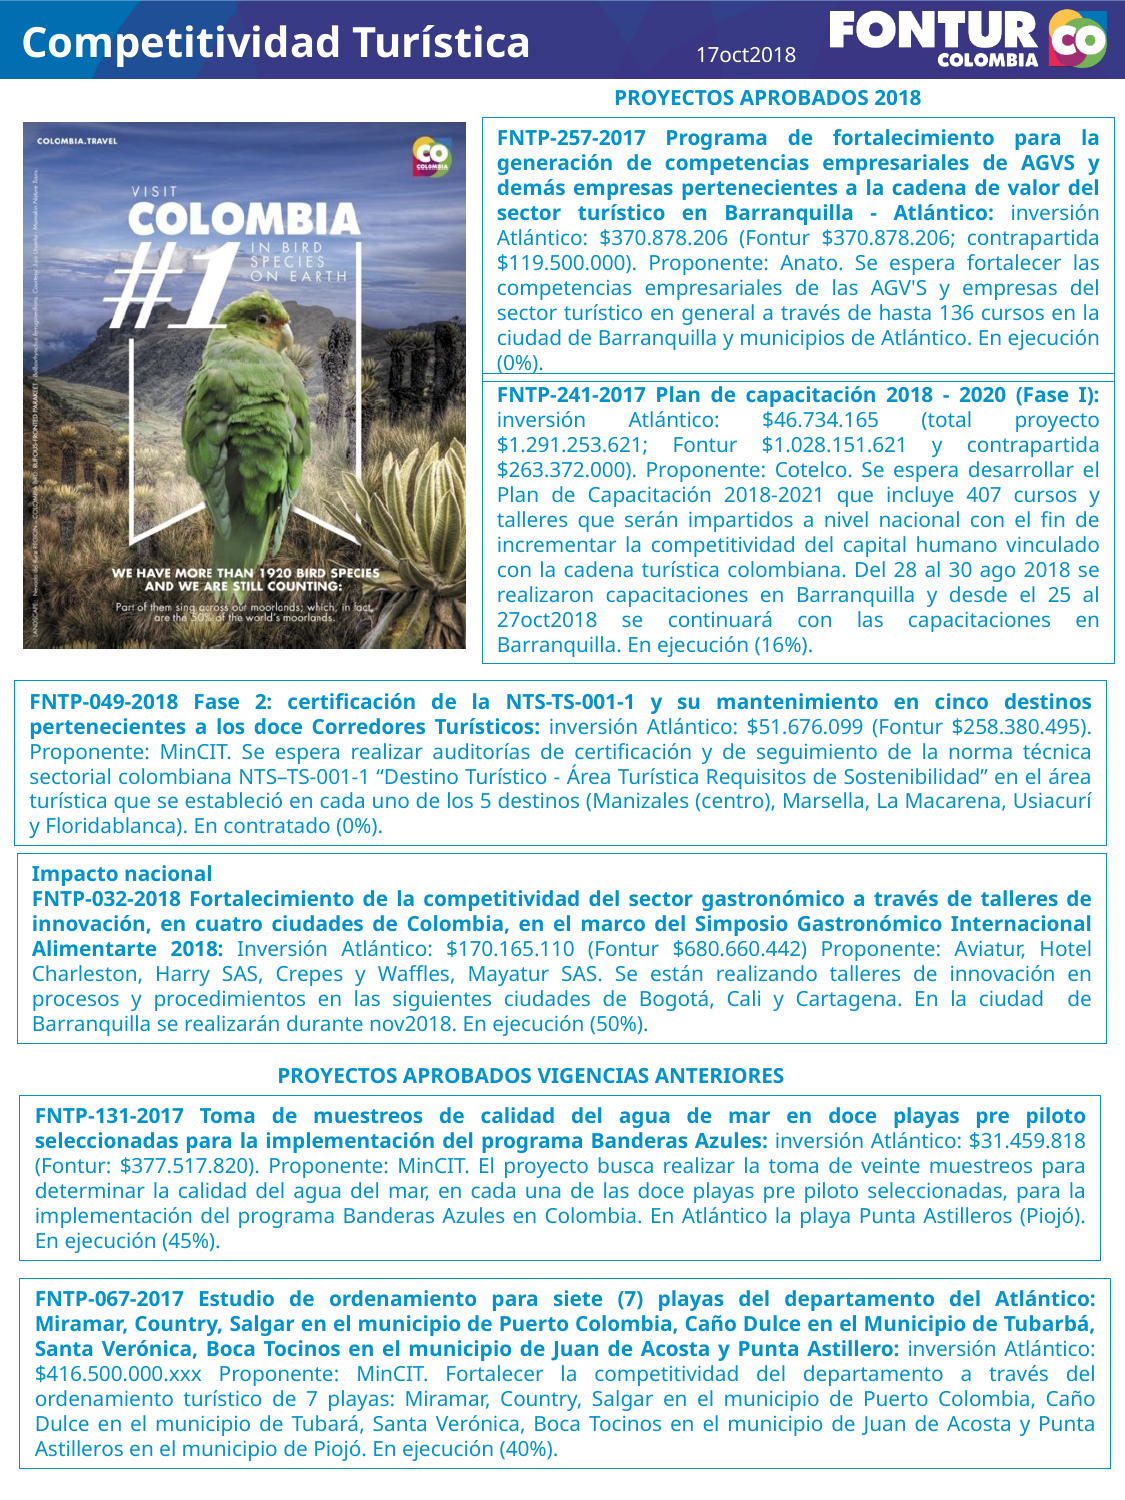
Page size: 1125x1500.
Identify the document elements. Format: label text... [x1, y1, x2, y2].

text_box FNTP-131-2017 Toma de muestreos de calidad del agua de mar en doce playas pre piloto seleccionadas para la implementación del programa Banderas Azules: inversión Atlántico: $31.459.818 (Fontur: $377.517.820). Proponente: MinCIT. El proyecto busca realizar la toma de veinte muestreos para determinar la calidad del agua del mar, en cada una de las doce playas pre piloto seleccionadas, para la implementación del programa Banderas Azules en Colombia. En Atlántico la playa Punta Astilleros (Piojó). En ejecución (45%). [19, 1095, 1101, 1261]
text_box FNTP-241-2017 Plan de capacitación 2018 - 2020 (Fase I): inversión Atlántico: $46.734.165 (total proyecto $1.291.253.621; Fontur $1.028.151.621 y contrapartida $263.372.000). Proponente: Cotelco. Se espera desarrollar el Plan de Capacitación 2018-2021 que incluye 407 cursos y talleres que serán impartidos a nivel nacional con el fin de incrementar la competitividad del capital humano vinculado con la cadena turística colombiana. Del 28 al 30 ago 2018 se realizaron capacitaciones en Barranquilla y desde el 25 al 27oct2018 se continuará con las capacitaciones en Barranquilla. En ejecución (16%). [482, 382, 1115, 664]
text_box FNTP-257-2017 Programa de fortalecimiento para la generación de competencias empresariales de AGVS y demás empresas pertenecientes a la cadena de valor del sector turístico en Barranquilla - Atlántico: inversión Atlántico: $370.878.206 (Fontur $370.878.206; contrapartida $119.500.000). Proponente: Anato. Se espera fortalecer las competencias empresariales de las AGV'S y empresas del sector turístico en general a través de hasta 136 cursos en la ciudad de Barranquilla y municipios de Atlántico. En ejecución (0%). [482, 117, 1115, 382]
picture [0, 0, 1125, 79]
text_box FNTP-067-2017 Estudio de ordenamiento para siete (7) playas del departamento del Atlántico: Miramar, Country, Salgar en el municipio de Puerto Colombia, Caño Dulce en el Municipio de Tubarbá, Santa Verónica, Boca Tocinos en el municipio de Juan de Acosta y Punta Astillero: inversión Atlántico: $416.500.000.xxx Proponente: MinCIT. Fortalecer la competitividad del departamento a través del ordenamiento turístico de 7 playas: Miramar, Country, Salgar en el municipio de Puerto Colombia, Caño Dulce en el municipio de Tubará, Santa Verónica, Boca Tocinos en el municipio de Juan de Acosta y Punta Astilleros en el municipio de Piojó. En ejecución (40%). [19, 1278, 1111, 1469]
text_box PROYECTOS APROBADOS 2018 [599, 79, 1063, 117]
text_box Impacto nacional FNTP-032-2018 Fortalecimiento de la competitividad del sector gastronómico a través de talleres de innovación, en cuatro ciudades de Colombia, en el marco del Simposio Gastronómico Internacional Alimentarte 2018: Inversión Atlántico: $170.165.110 (Fontur $680.660.442) Proponente: Aviatur, Hotel Charleston, Harry SAS, Crepes y Waffles, Mayatur SAS. Se están realizando talleres de innovación en procesos y procedimientos en las siguientes ciudades de Bogotá, Cali y Cartagena. En la ciudad de Barranquilla se realizarán durante nov2018. En ejecución (50%). [17, 853, 1107, 1044]
text_box PROYECTOS APROBADOS VIGENCIAS ANTERIORES [262, 1055, 992, 1095]
text_box FNTP-049-2018 Fase 2: certificación de la NTS-TS-001-1 y su mantenimiento en cinco destinos pertenecientes a los doce Corredores Turísticos: inversión Atlántico: $51.676.099 (Fontur $258.380.495). Proponente: MinCIT. Se espera realizar auditorías de certificación y de seguimiento de la norma técnica sectorial colombiana NTS–TS-001-1 “Destino Turístico - Área Turística Requisitos de Sostenibilidad” en el área turística que se estableció en cada uno de los 5 destinos (Manizales (centro), Marsella, La Macarena, Usiacurí y Floridablanca). En contratado (0%). [14, 680, 1107, 846]
picture [23, 122, 466, 649]
